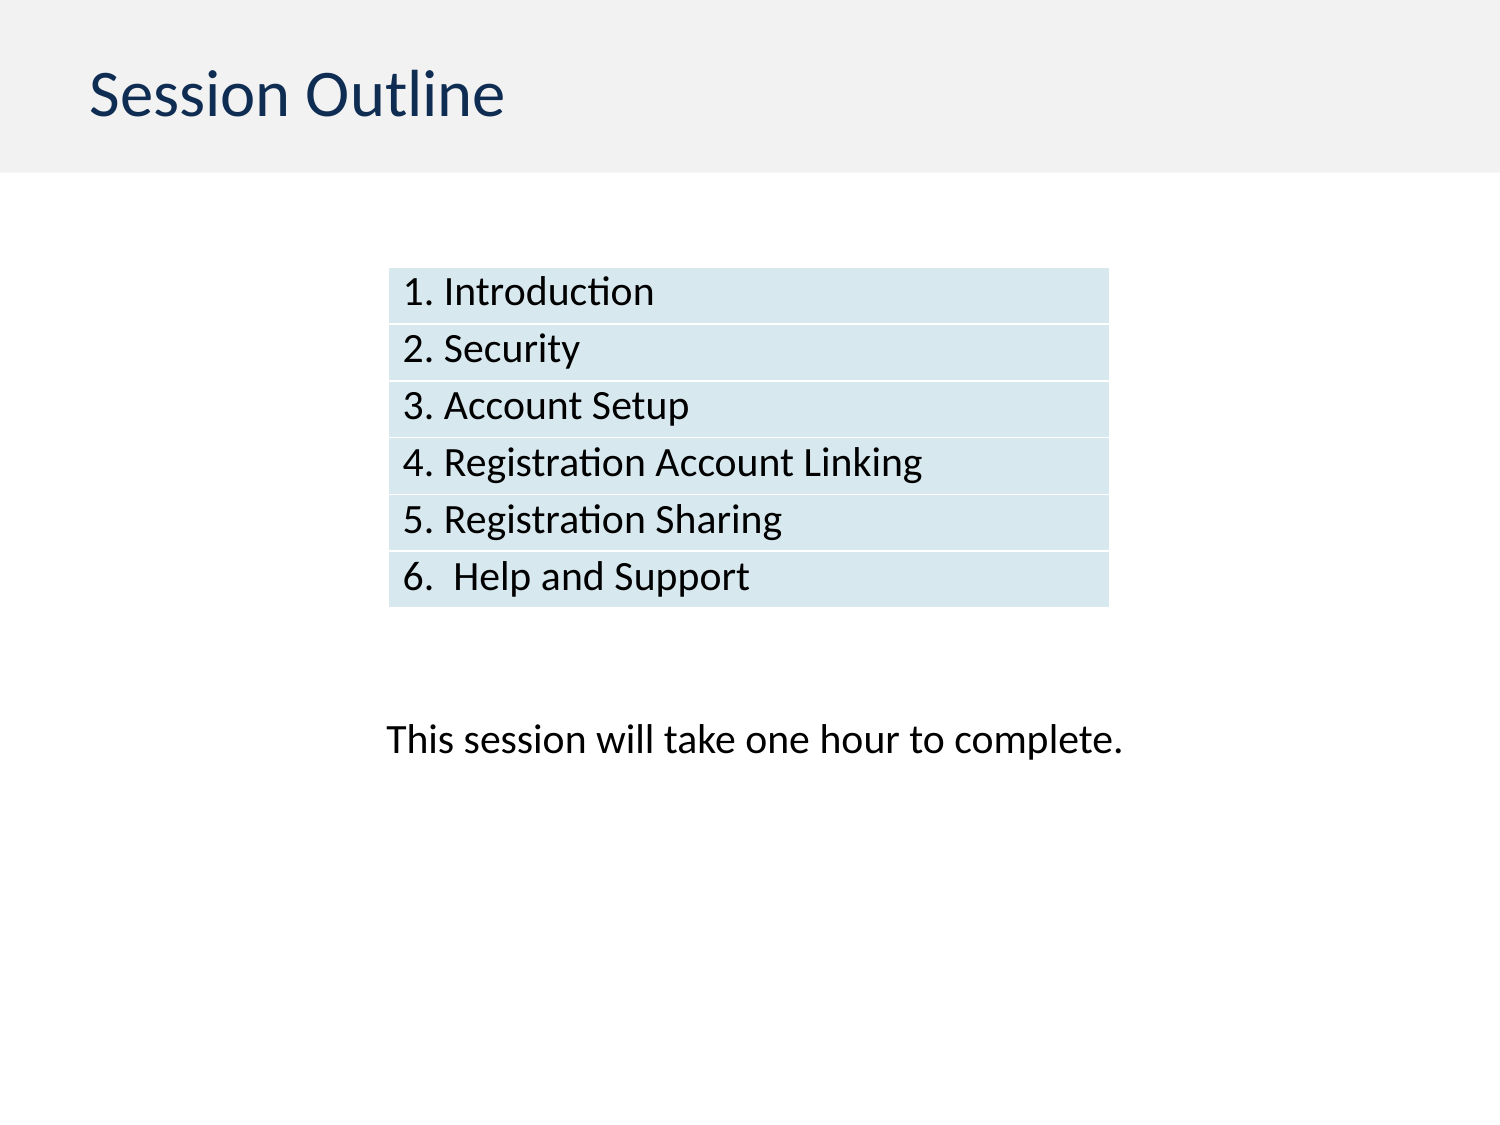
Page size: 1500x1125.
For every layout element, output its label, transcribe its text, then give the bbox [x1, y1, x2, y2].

table_cell 4. Registration Account Linking [389, 438, 1109, 494]
table_cell 2. Security [389, 325, 1109, 380]
table_cell 6. Help and Support [389, 552, 1109, 607]
text_box This session will take one hour to complete. [5, 704, 1500, 819]
table_cell 5. Registration Sharing [389, 495, 1109, 550]
table_cell 3. Account Setup [389, 382, 1109, 437]
title Session Outline [75, 42, 1425, 231]
table_header 1. Introduction [389, 268, 1109, 323]
